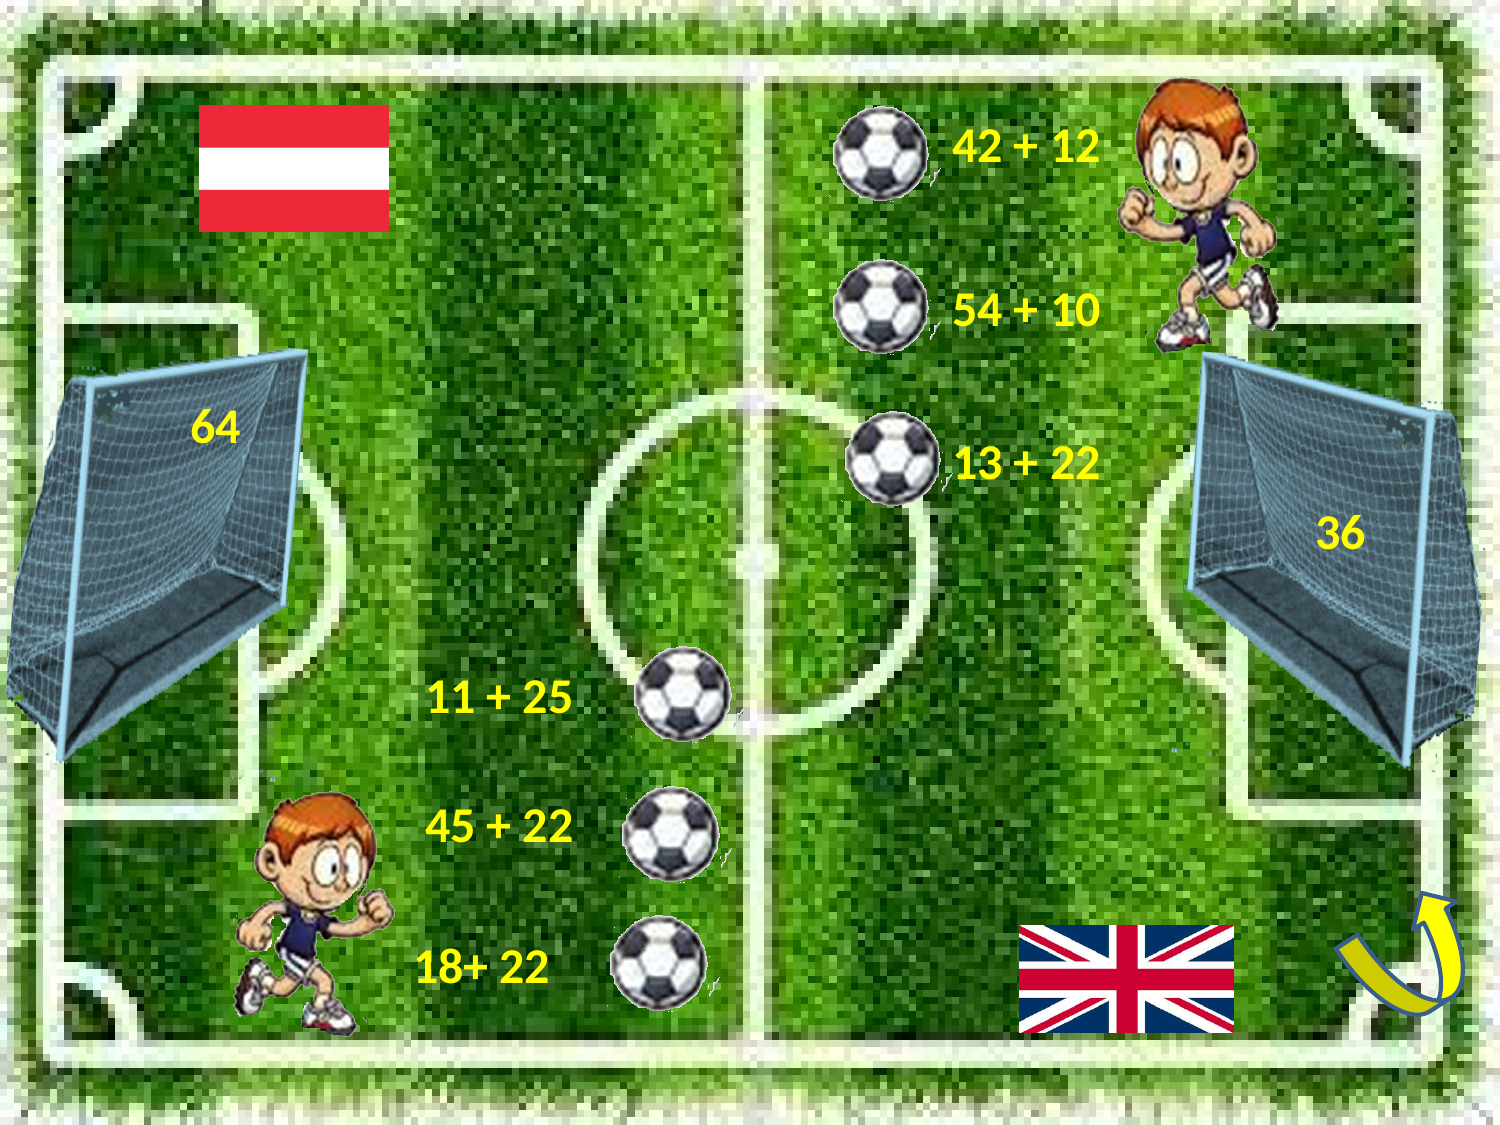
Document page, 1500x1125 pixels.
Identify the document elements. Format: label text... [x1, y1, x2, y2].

text_box 11 + 25 [410, 656, 598, 731]
text_box 13 + 22 [959, 421, 1125, 497]
picture [0, 0, 1500, 1125]
text_box 54 + 10 [949, 269, 1084, 345]
text_box [1333, 890, 1465, 1017]
text_box 42 + 12 [949, 105, 1084, 181]
text_box 18+ 22 [427, 925, 580, 1001]
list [198, 784, 422, 1055]
text_box 45 + 22 [424, 785, 592, 860]
